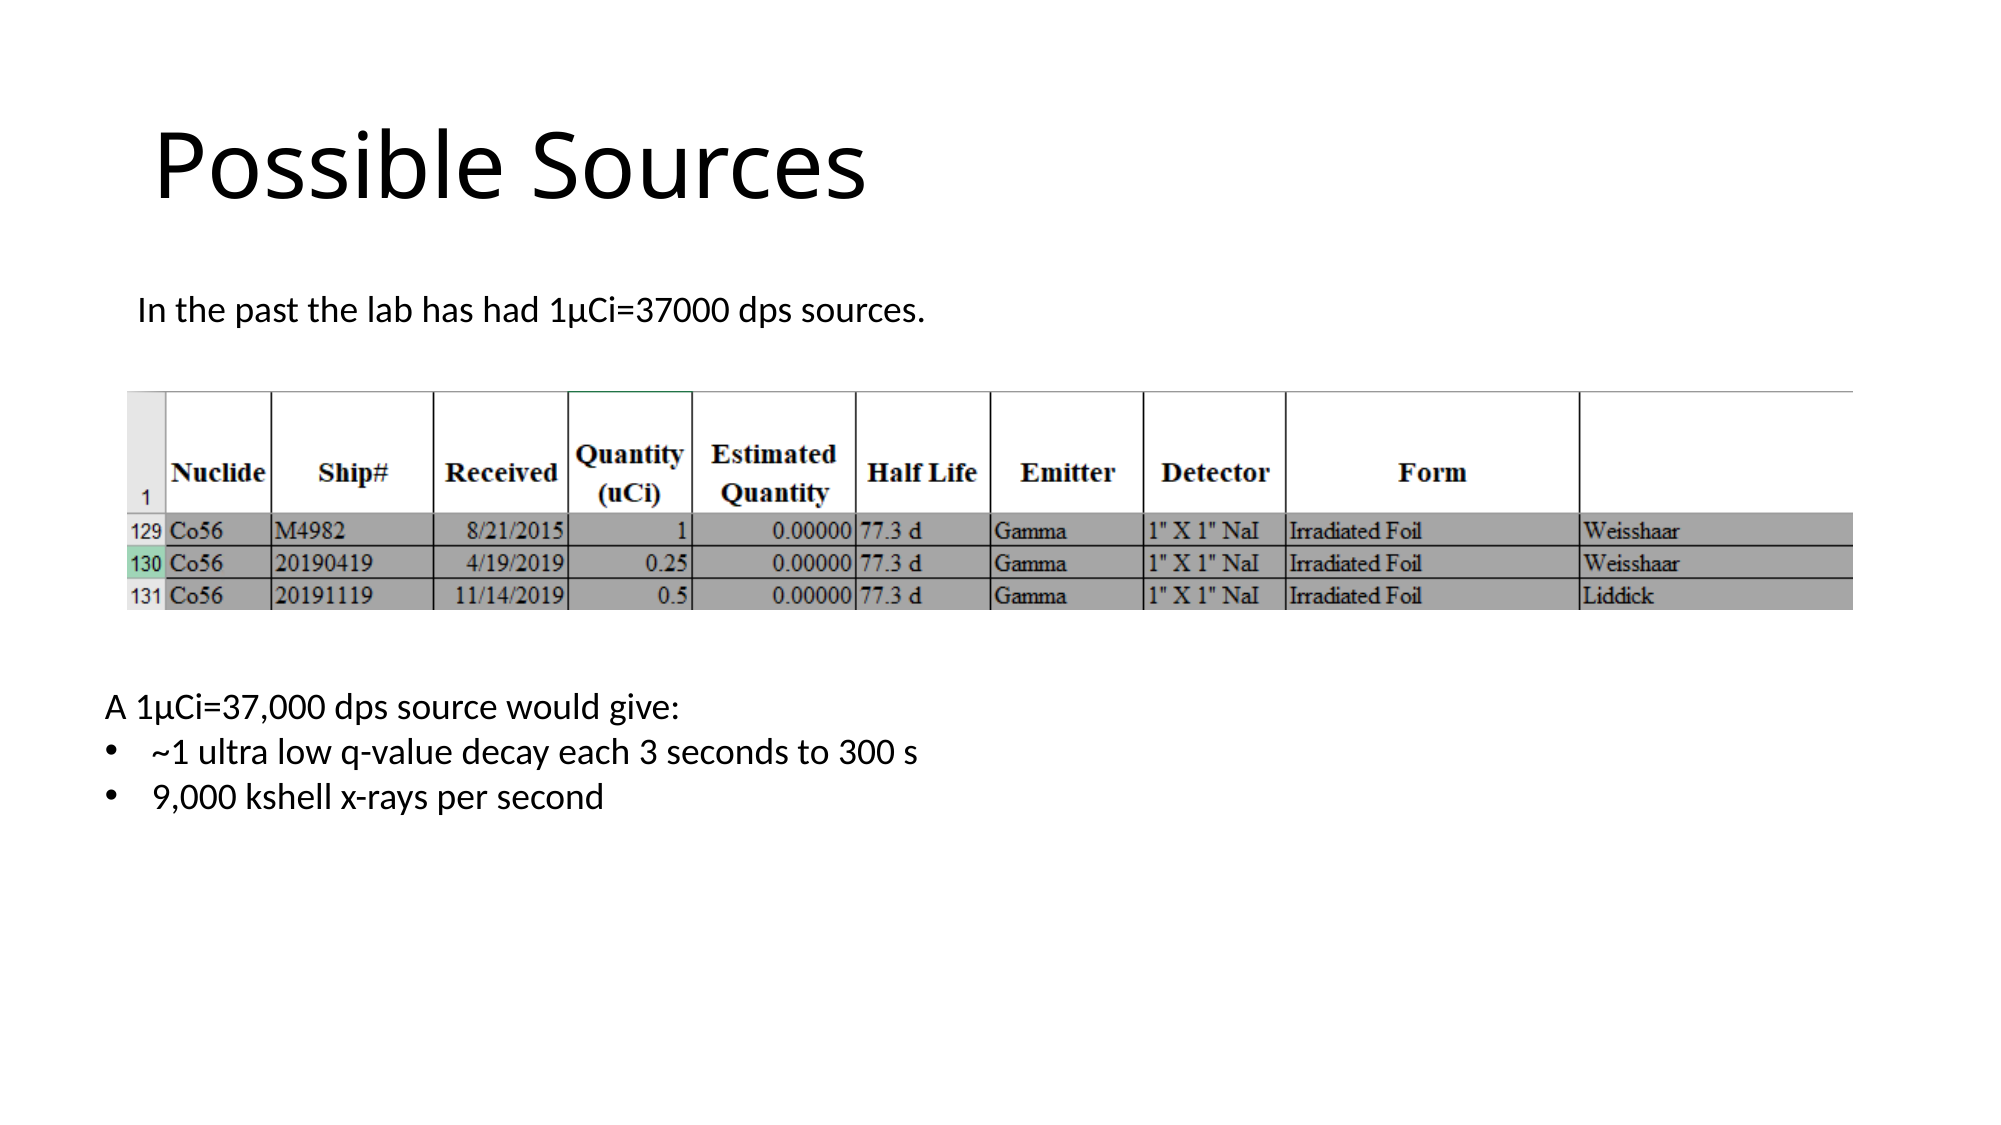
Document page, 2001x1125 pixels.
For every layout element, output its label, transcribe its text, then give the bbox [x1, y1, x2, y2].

picture [127, 391, 1853, 610]
text_box A 1µCi=37,000 dps source would give: ~1 ultra low q-value decay each 3 seconds to 300 s 9,000 kshell x-rays per second [90, 674, 935, 825]
text_box In the past the lab has had 1µCi=37000 dps sources. [122, 277, 943, 337]
title Possible Sources [137, 59, 1863, 278]
